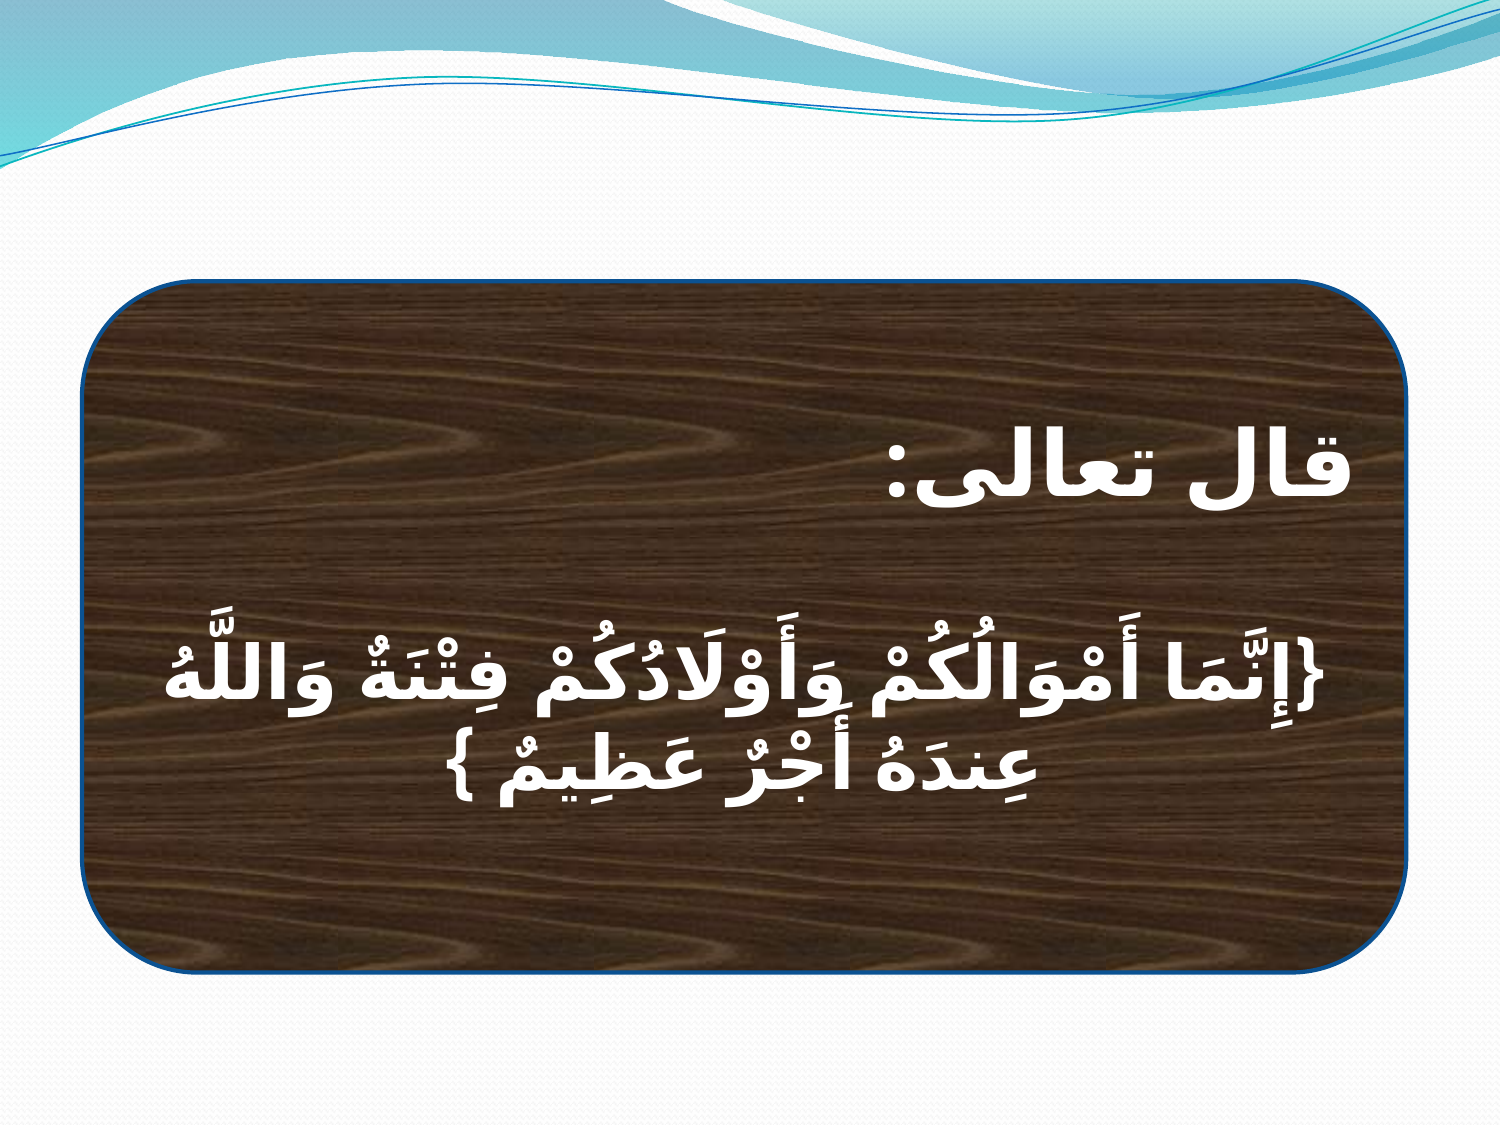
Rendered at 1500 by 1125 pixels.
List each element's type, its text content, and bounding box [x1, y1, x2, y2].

text_box قال تعالى: {إِنَّمَا أَمْوَالُكُمْ وَأَوْلَادُكُمْ فِتْنَةٌ وَاللَّهُ عِندَهُ أَجْرٌ عَظِيمٌ } [79, 279, 1409, 975]
